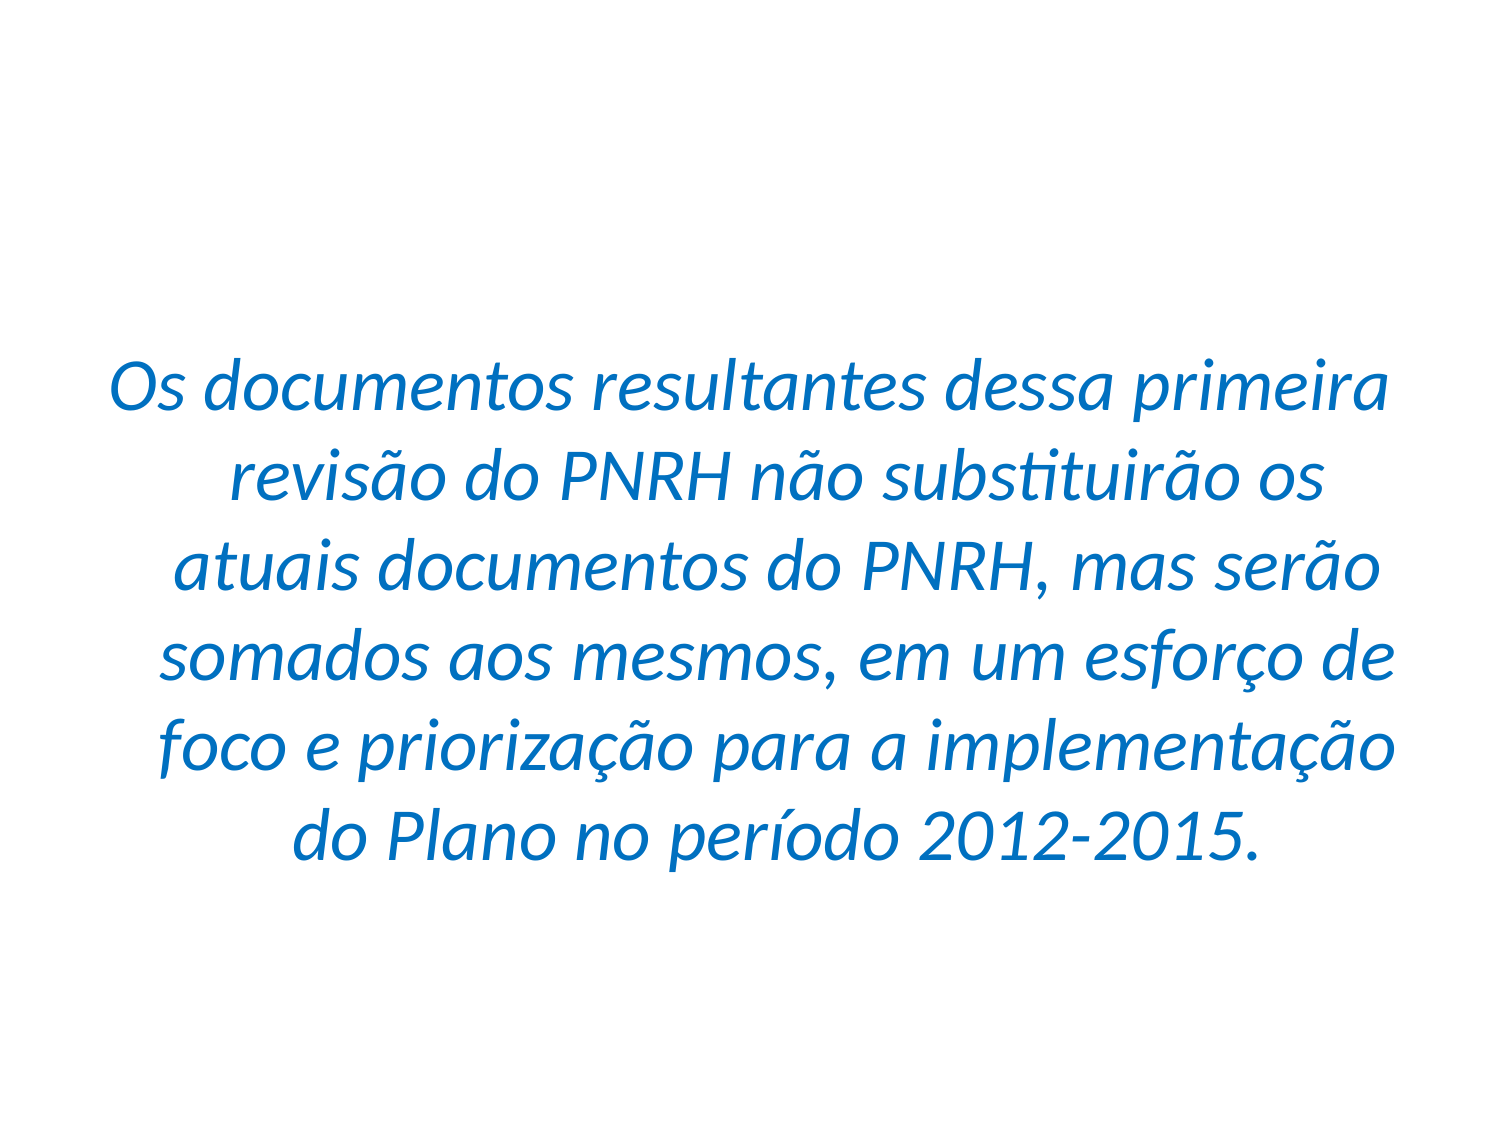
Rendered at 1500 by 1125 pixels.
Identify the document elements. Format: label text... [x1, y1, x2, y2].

list Os documentos resultantes dessa primeira revisão do PNRH não substituirão os atuais documentos do PNRH, mas serão somados aos mesmos, em um esforço de foco e priorização para a implementação do Plano no período 2012-2015. [75, 327, 1425, 1071]
